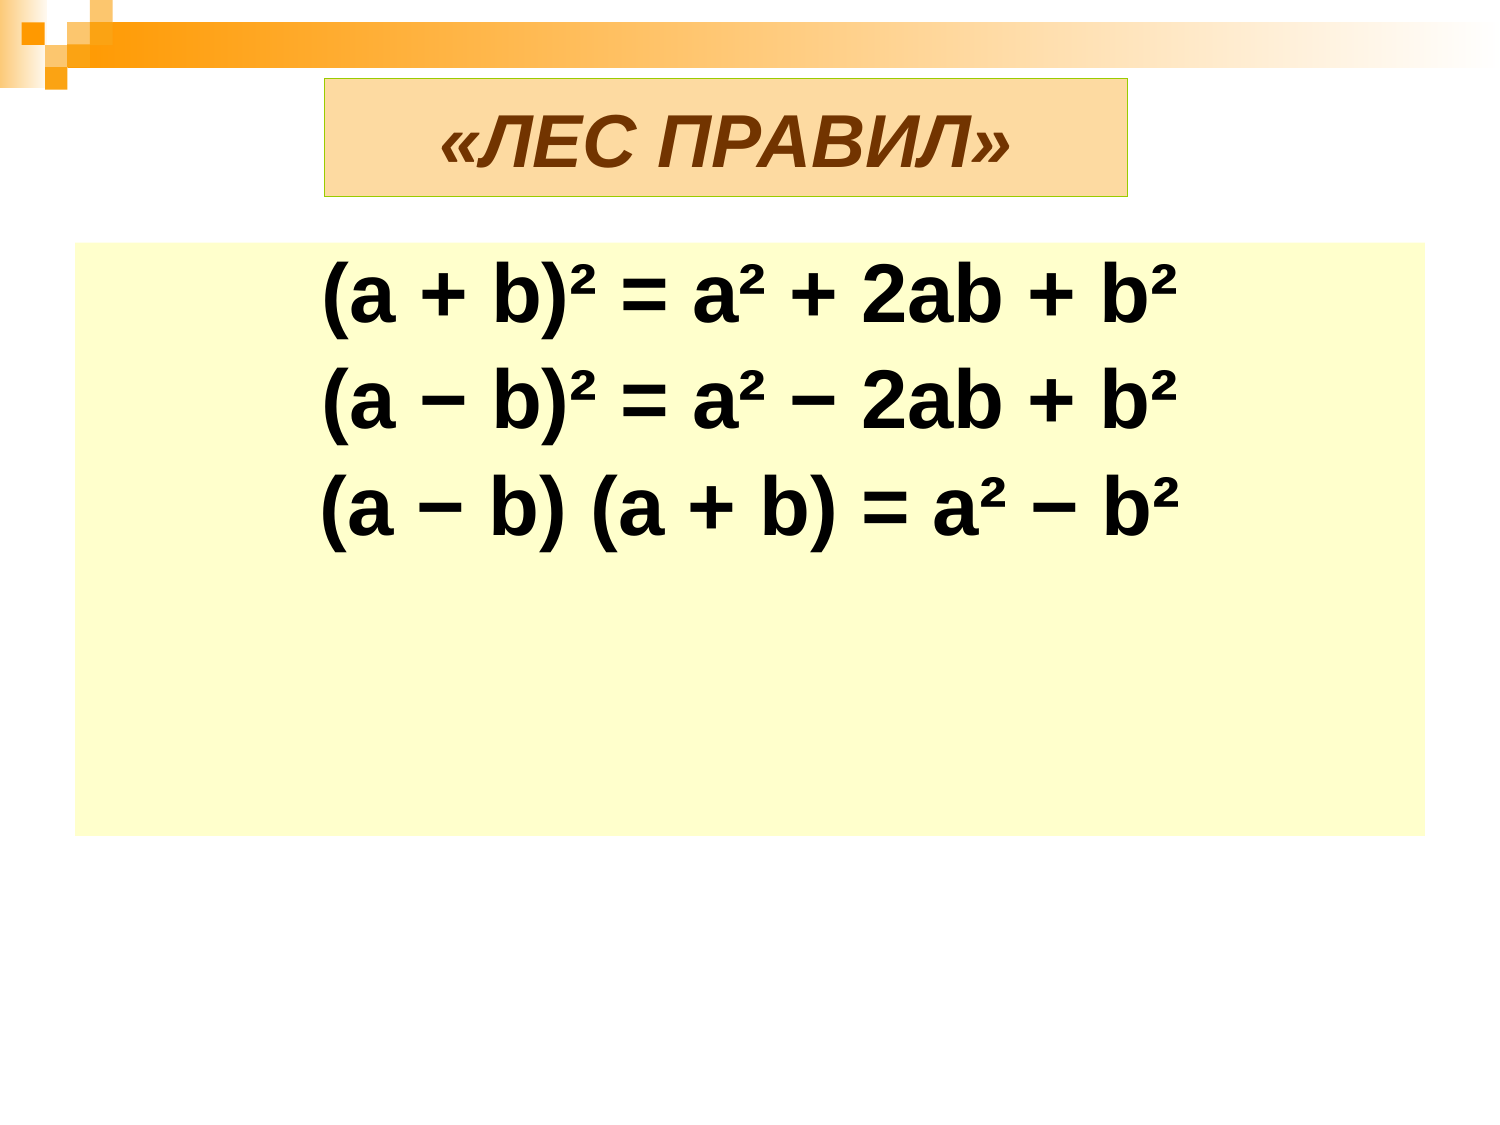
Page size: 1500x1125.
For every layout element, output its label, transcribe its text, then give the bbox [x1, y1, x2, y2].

text_box «ЛЕС ПРАВИЛ» [324, 78, 1128, 197]
list (а + b)² = a² + 2ab + b² (а − b)² = a² − 2ab + b² (а − b) (a + b) = a² − b² [75, 242, 1425, 836]
